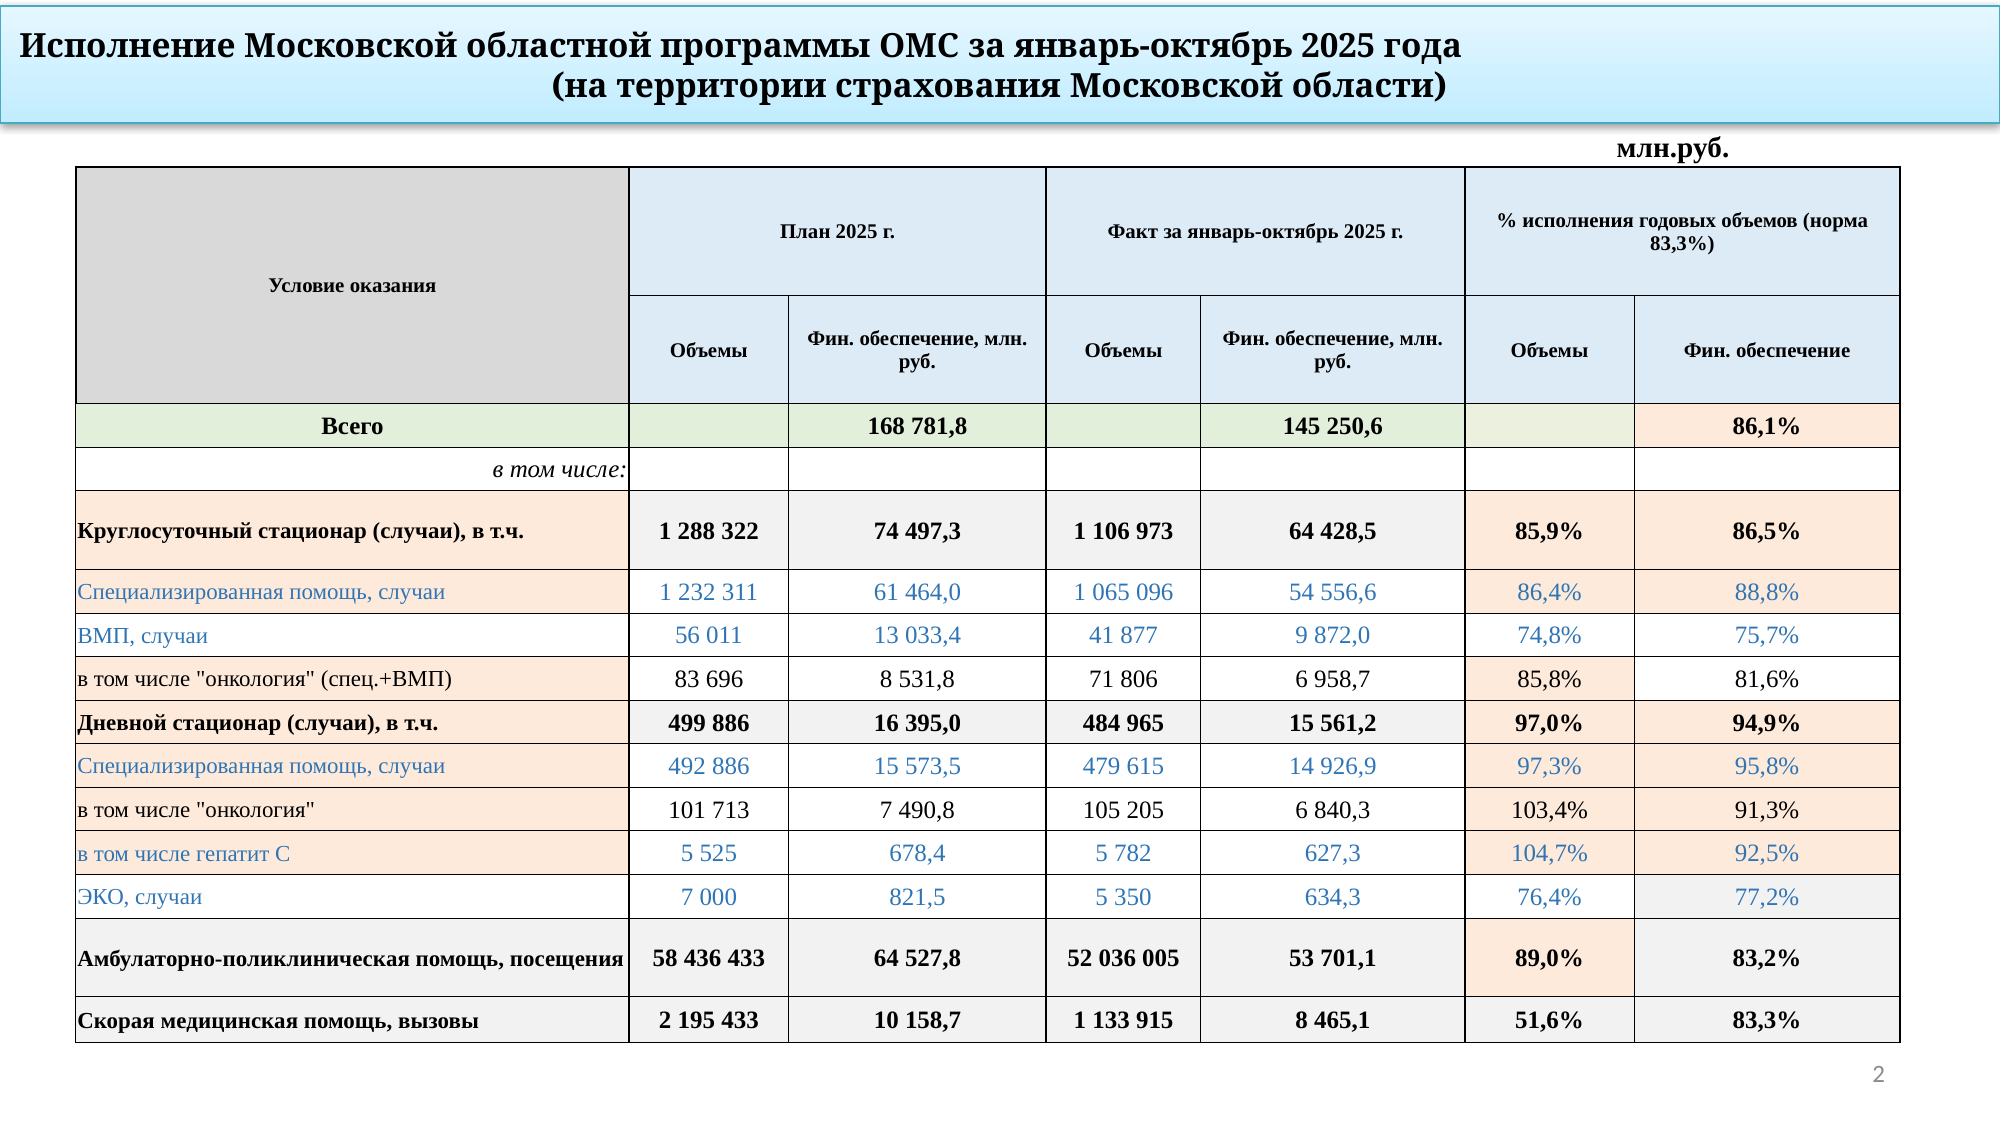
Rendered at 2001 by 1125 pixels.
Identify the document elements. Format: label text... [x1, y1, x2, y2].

table_cell [1466, 448, 1634, 490]
table_cell 9 872,0 [1201, 614, 1464, 656]
table_cell 71 806 [1047, 657, 1200, 700]
table_cell 6 958,7 [1201, 657, 1464, 700]
table_cell 51,6% [1466, 997, 1634, 1042]
table_cell Специализированная помощь, случаи [76, 570, 628, 613]
table_cell 85,8% [1466, 657, 1634, 700]
table_cell 101 713 [630, 788, 788, 830]
table_cell 85,9% [1466, 491, 1634, 569]
table_cell 95,8% [1635, 744, 1899, 787]
table_cell 10 158,7 [789, 997, 1045, 1042]
table_cell 627,3 [1201, 831, 1464, 874]
table_cell 5 782 [1047, 831, 1200, 874]
table_cell 678,4 [789, 831, 1045, 874]
table_cell 97,3% [1466, 744, 1634, 787]
table_cell 64 527,8 [789, 919, 1045, 996]
table_cell 94,9% [1635, 701, 1899, 743]
table_cell 499 886 [630, 701, 788, 743]
table_cell 479 615 [1047, 744, 1200, 787]
table_cell 64 428,5 [1201, 491, 1464, 569]
table_cell 6 840,3 [1201, 788, 1464, 830]
table_cell Фин. обеспечение, млн. руб. [1201, 296, 1464, 403]
table_cell 76,4% [1466, 875, 1634, 918]
table_cell Объемы [630, 296, 788, 403]
table_cell Скорая медицинская помощь, вызовы [76, 997, 628, 1042]
table_cell 1 133 915 [1047, 997, 1200, 1042]
table_cell Круглосуточный стационар (случаи), в т.ч. [76, 491, 628, 569]
table_cell 56 011 [630, 614, 788, 656]
table_cell в том числе: [76, 448, 628, 490]
table_cell 484 965 [1047, 701, 1200, 743]
table_cell в том числе гепатит С [76, 831, 628, 874]
table_cell 145 250,6 [1201, 404, 1464, 447]
table_cell ЭКО, случаи [76, 875, 628, 918]
table_cell Объемы [1466, 296, 1634, 403]
table_cell 91,3% [1635, 788, 1899, 830]
table_cell 83 696 [630, 657, 788, 700]
table_cell 5 350 [1047, 875, 1200, 918]
table_cell Фин. обеспечение [1635, 296, 1899, 403]
table_cell [1047, 448, 1200, 490]
table_cell 83,2% [1635, 919, 1899, 996]
table_cell ВМП, случаи [76, 614, 628, 656]
table_cell 821,5 [789, 875, 1045, 918]
table_cell в том числе "онкология" [76, 788, 628, 830]
table_cell 58 436 433 [630, 919, 788, 996]
table_cell 8 465,1 [1201, 997, 1464, 1042]
table_cell 88,8% [1635, 570, 1899, 613]
table_cell 1 065 096 [1047, 570, 1200, 613]
table_cell 89,0% [1466, 919, 1634, 996]
table_cell Дневной стационар (случаи), в т.ч. [76, 701, 628, 743]
table_cell Амбулаторно-поликлиническая помощь, посещения [76, 919, 628, 996]
table_cell 61 464,0 [789, 570, 1045, 613]
table_cell 104,7% [1466, 831, 1634, 874]
table_cell 1 106 973 [1047, 491, 1200, 569]
table_cell 74,8% [1466, 614, 1634, 656]
table_cell 53 701,1 [1201, 919, 1464, 996]
table_cell [630, 404, 788, 447]
table_cell 41 877 [1047, 614, 1200, 656]
table_cell 92,5% [1635, 831, 1899, 874]
table_cell 1 232 311 [630, 570, 788, 613]
table_cell [789, 448, 1045, 490]
table_cell 52 036 005 [1047, 919, 1200, 996]
table_cell 168 781,8 [789, 404, 1045, 447]
table_cell 86,1% [1635, 404, 1899, 447]
table_cell 74 497,3 [789, 491, 1045, 569]
table_cell 54 556,6 [1201, 570, 1464, 613]
table_cell 86,4% [1466, 570, 1634, 613]
table_cell Объемы [1047, 296, 1200, 403]
table_cell 105 205 [1047, 788, 1200, 830]
table_cell 16 395,0 [789, 701, 1045, 743]
table_cell Фин. обеспечение, млн. руб. [789, 296, 1045, 403]
table_cell 86,5% [1635, 491, 1899, 569]
table_header % исполнения годовых объемов (норма 83,3%) [1466, 168, 1899, 295]
table_cell Всего [76, 404, 628, 447]
table_cell Специализированная помощь, случаи [76, 744, 628, 787]
table_header Условие оказания [77, 168, 628, 403]
table_cell 7 000 [630, 875, 788, 918]
text_box млн.руб. [1601, 121, 1778, 171]
table_cell 492 886 [630, 744, 788, 787]
table_cell [630, 448, 788, 490]
table_cell 13 033,4 [789, 614, 1045, 656]
title Исполнение Московской областной программы ОМС за январь-октябрь 2025 года (на территории страхования Московской области) [0, 5, 2000, 124]
table_cell 77,2% [1635, 875, 1899, 918]
table_cell 5 525 [630, 831, 788, 874]
table_cell 15 561,2 [1201, 701, 1464, 743]
table_header Факт за январь-октябрь 2025 г. [1047, 168, 1464, 295]
slide_number 2 [1433, 1043, 1900, 1103]
table_cell 8 531,8 [789, 657, 1045, 700]
table_cell 14 926,9 [1201, 744, 1464, 787]
table_cell 97,0% [1466, 701, 1634, 743]
table_cell 7 490,8 [789, 788, 1045, 830]
table_cell 75,7% [1635, 614, 1899, 656]
table_cell 1 288 322 [630, 491, 788, 569]
table_cell [1201, 448, 1464, 490]
table_cell 634,3 [1201, 875, 1464, 918]
table_cell [1466, 404, 1634, 447]
table_cell [1047, 404, 1200, 447]
table_cell 15 573,5 [789, 744, 1045, 787]
table_cell [1635, 448, 1899, 490]
table_cell 2 195 433 [630, 997, 788, 1042]
table_cell 103,4% [1466, 788, 1634, 830]
table_cell в том числе "онкология" (спец.+ВМП) [76, 657, 628, 700]
table_cell 83,3% [1635, 997, 1899, 1042]
table_cell 81,6% [1635, 657, 1899, 700]
table_header План 2025 г. [630, 168, 1045, 295]
